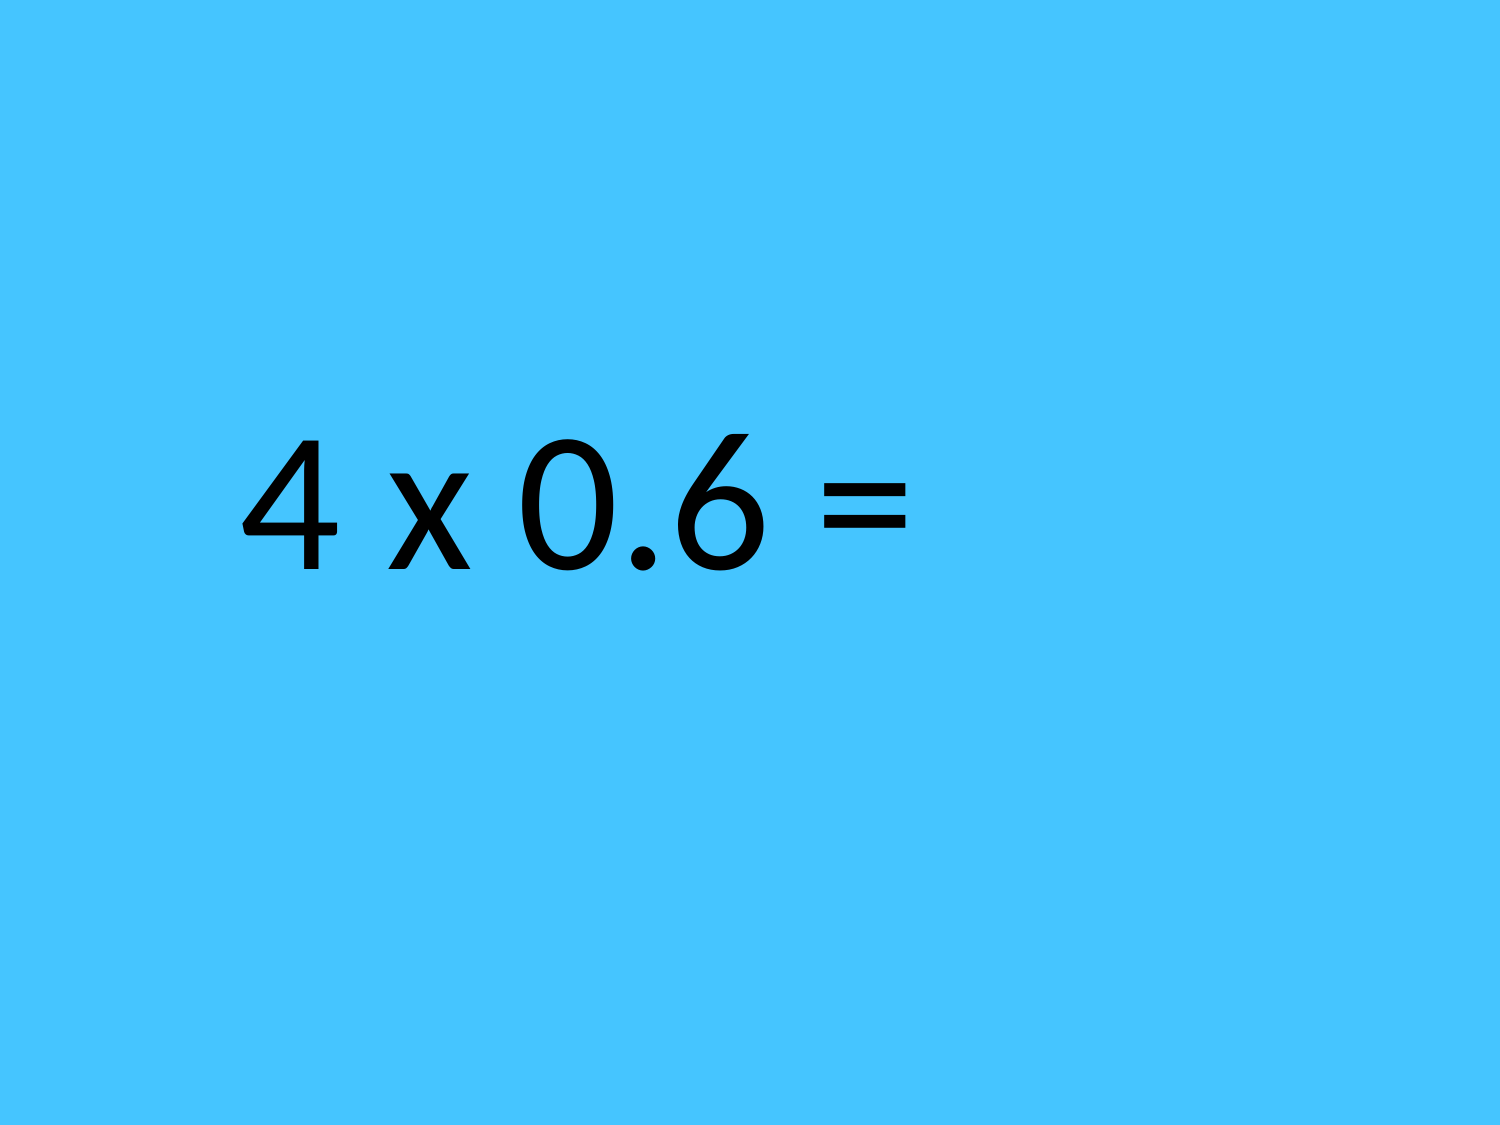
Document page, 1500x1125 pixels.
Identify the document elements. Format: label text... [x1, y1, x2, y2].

text_box 4 x 0.6 = [224, 362, 1213, 618]
